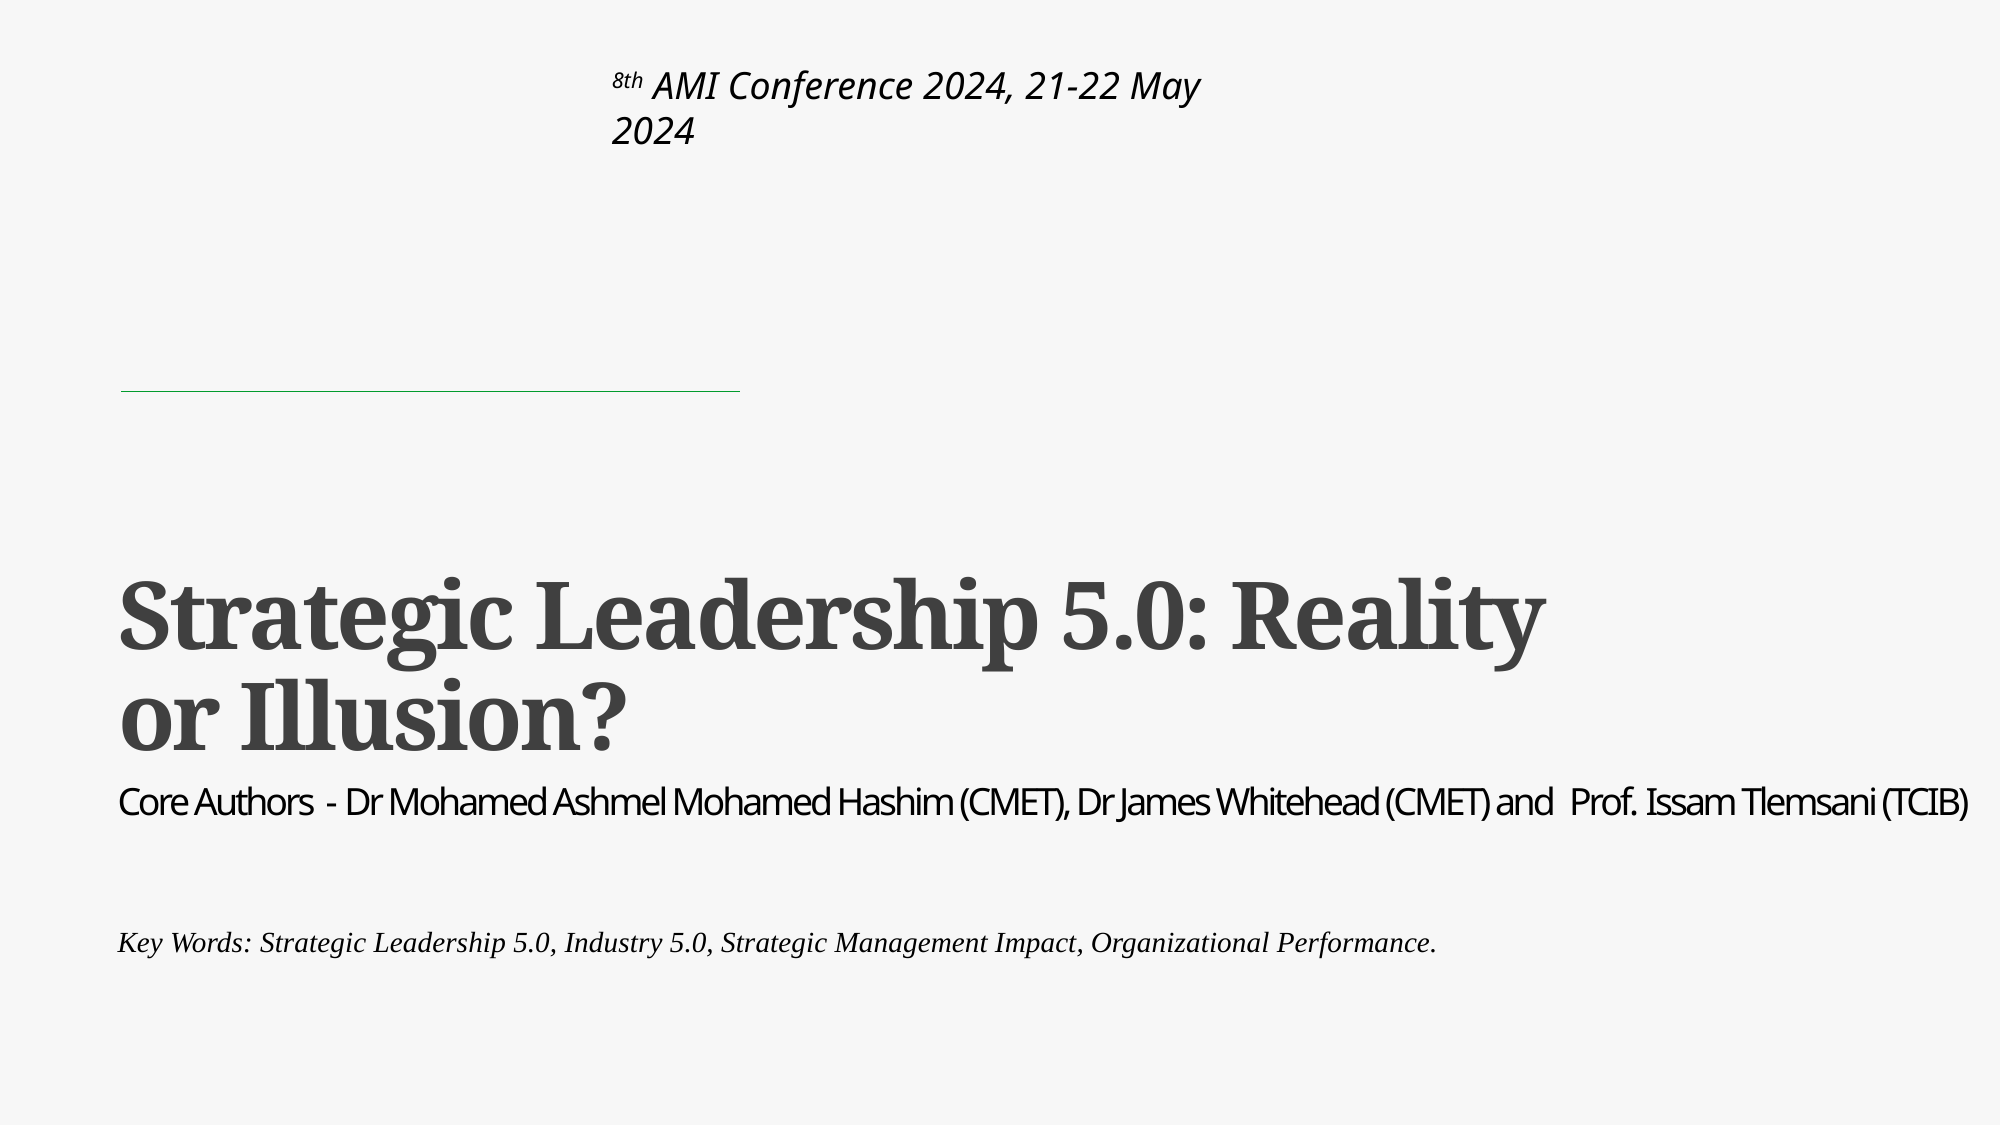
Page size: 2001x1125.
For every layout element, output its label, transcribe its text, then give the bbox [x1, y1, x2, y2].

title Strategic Leadership 5.0: Reality or Illusion? [0, 0, 2000, 1125]
text_box 8th AMI Conference 2024, 21-22 May 2024 [597, 54, 1288, 160]
text_box Core Authors - Dr Mohamed Ashmel Mohamed Hashim (CMET), Dr James Whitehead (CMET) and Prof. Issam Tlemsani (TCIB) Key Words: Strategic Leadership 5.0, Industry 5.0, Strategic Management Impact, Organizational Performance. [102, 770, 2000, 966]
